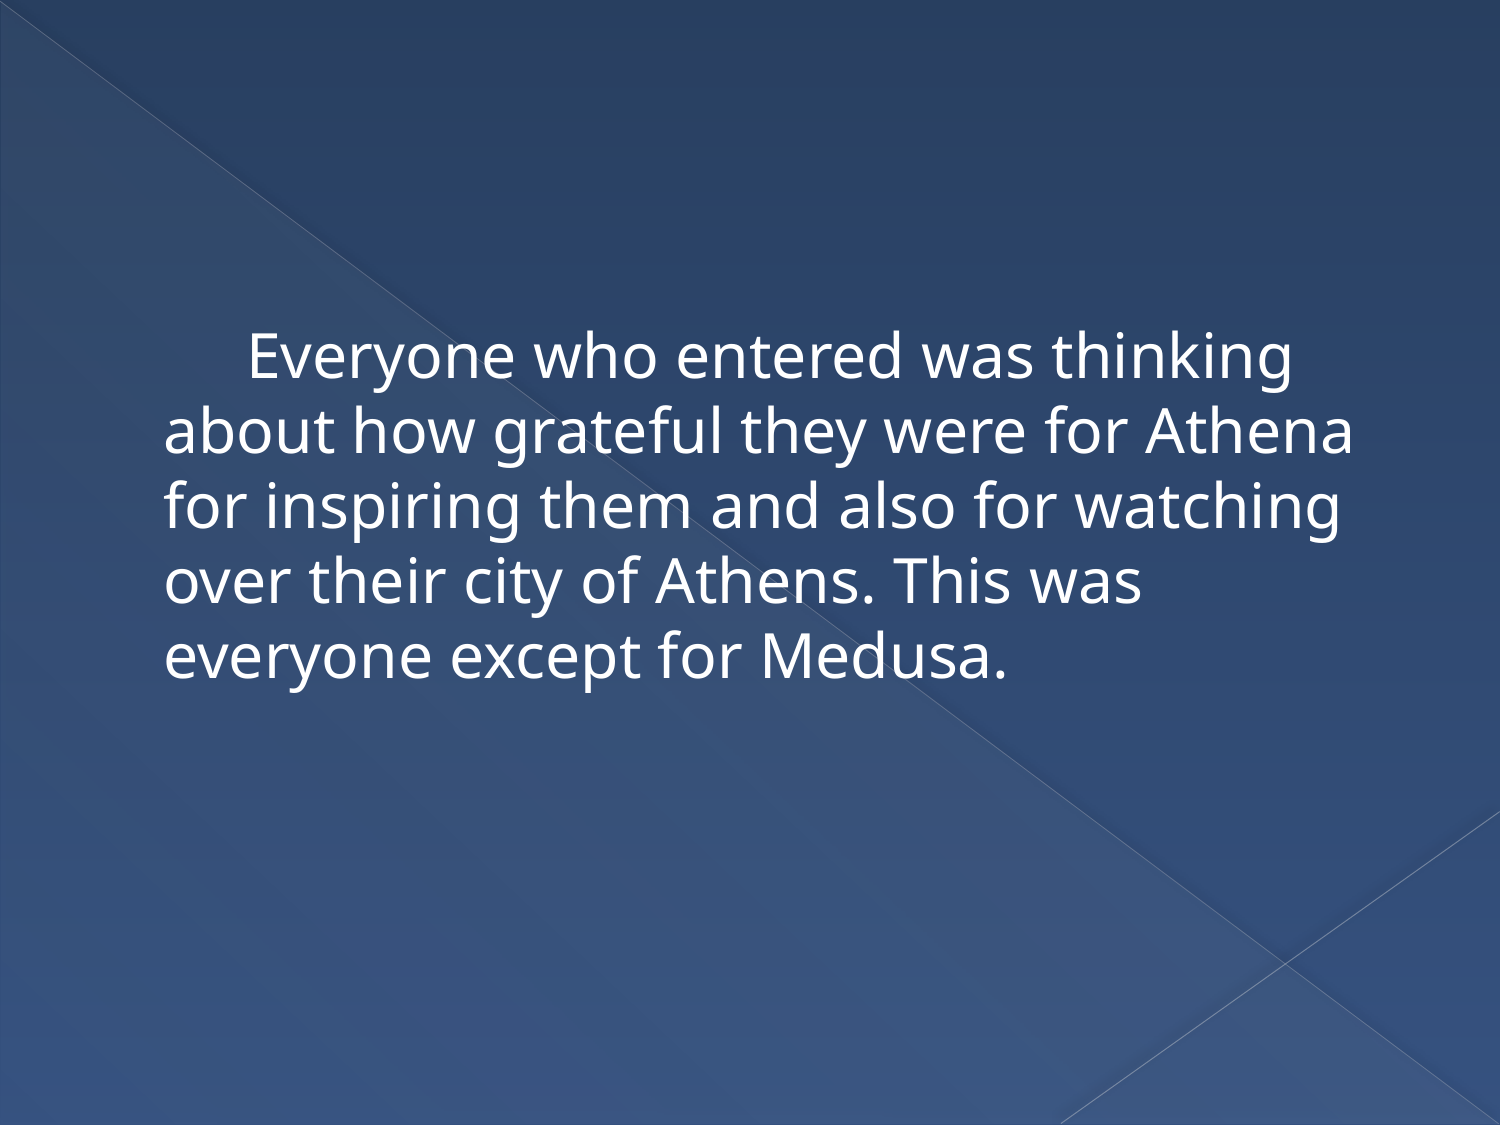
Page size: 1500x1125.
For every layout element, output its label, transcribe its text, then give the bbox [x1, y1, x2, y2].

list Everyone who entered was thinking about how grateful they were for Athena for inspiring them and also for watching over their city of Athens. This was everyone except for Medusa. [75, 308, 1425, 1059]
